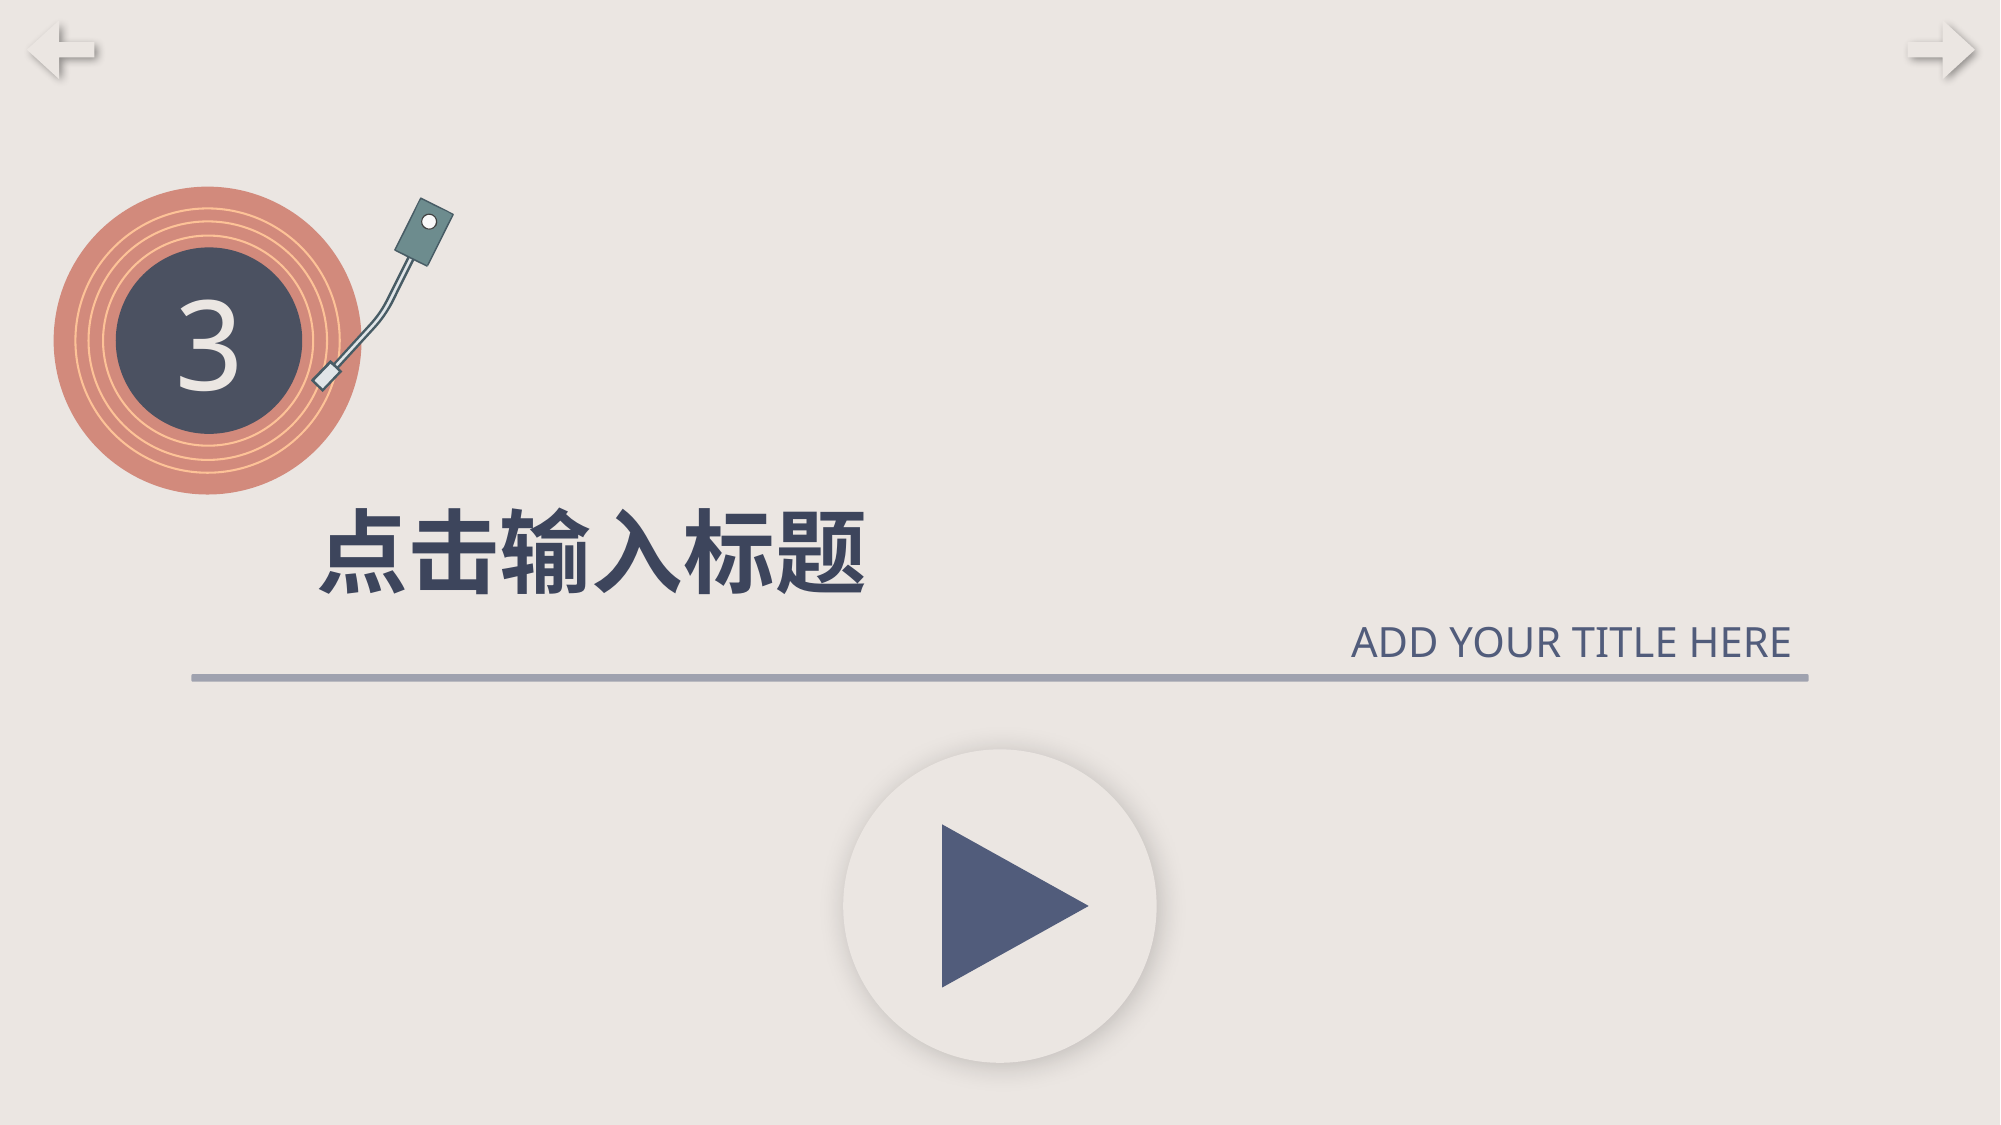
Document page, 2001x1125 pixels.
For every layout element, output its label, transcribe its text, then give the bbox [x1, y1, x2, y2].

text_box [53, 186, 362, 495]
text_box 点击输入标题 [301, 487, 888, 612]
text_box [306, 199, 459, 389]
text_box ADD YOUR TITLE HERE [1336, 608, 1808, 673]
text_box [190, 673, 1810, 683]
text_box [843, 749, 1157, 1063]
text_box [1906, 17, 1977, 82]
text_box [25, 17, 96, 82]
